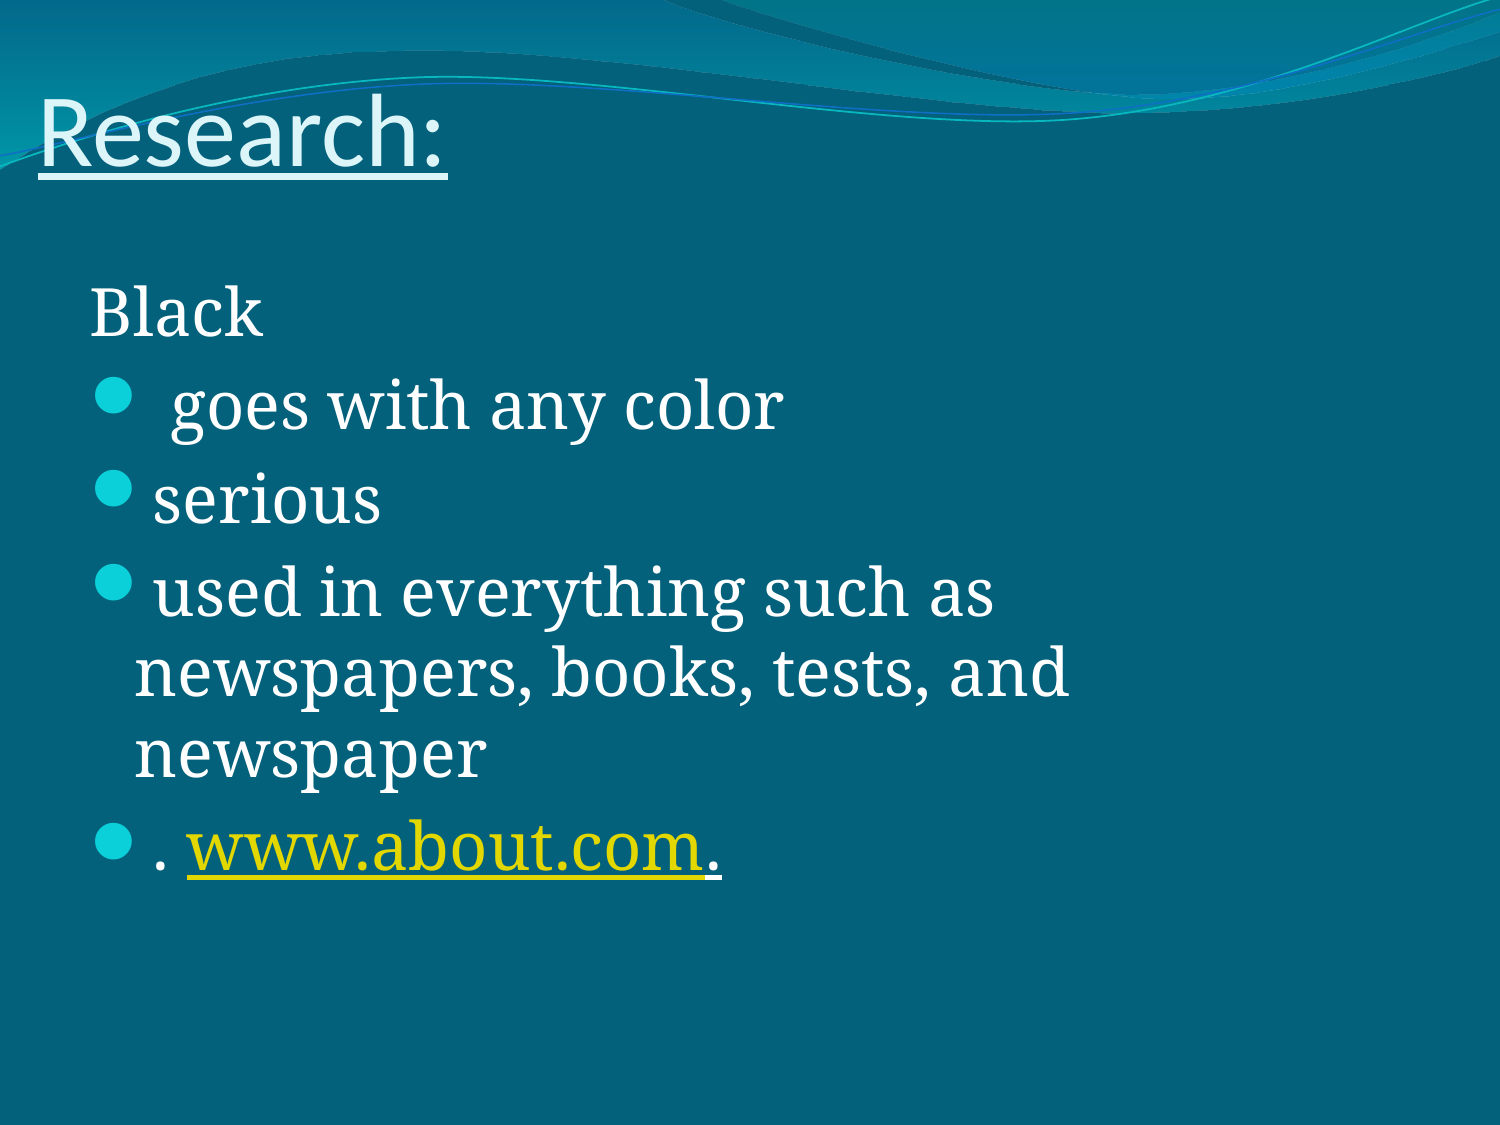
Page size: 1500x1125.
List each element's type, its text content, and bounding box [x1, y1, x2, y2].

list Black goes with any color serious used in everything such as newspapers, books, tests, and newspaper . www.about.com. [75, 262, 1425, 1038]
title Research: [37, 0, 1388, 188]
